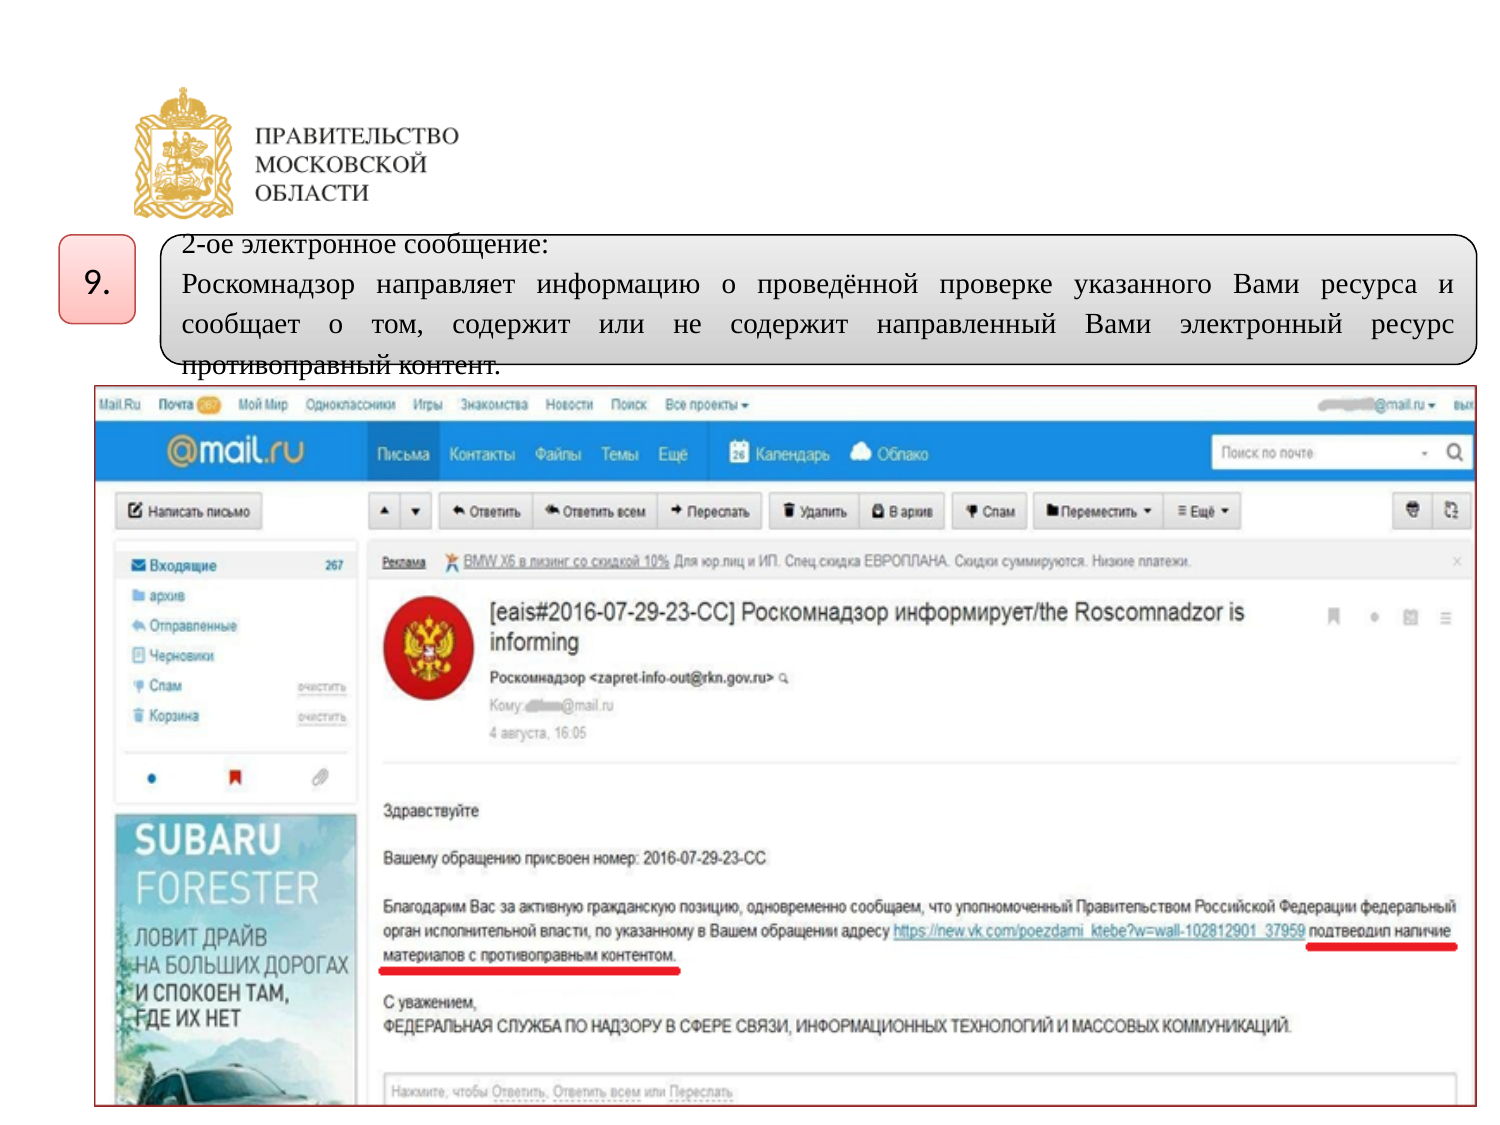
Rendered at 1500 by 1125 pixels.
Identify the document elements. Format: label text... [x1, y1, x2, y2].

picture [93, 385, 1477, 1108]
text_box 9. [59, 273, 136, 324]
text_box 2-ое электронное сообщение: Роскомнадзор направляет информацию о проведённой проверке указанного Вами ресурса и сообщает о том, содержит или не содержит направленный Вами электронный ресурс противоправный контент. [160, 234, 1477, 365]
picture [41, 39, 521, 265]
